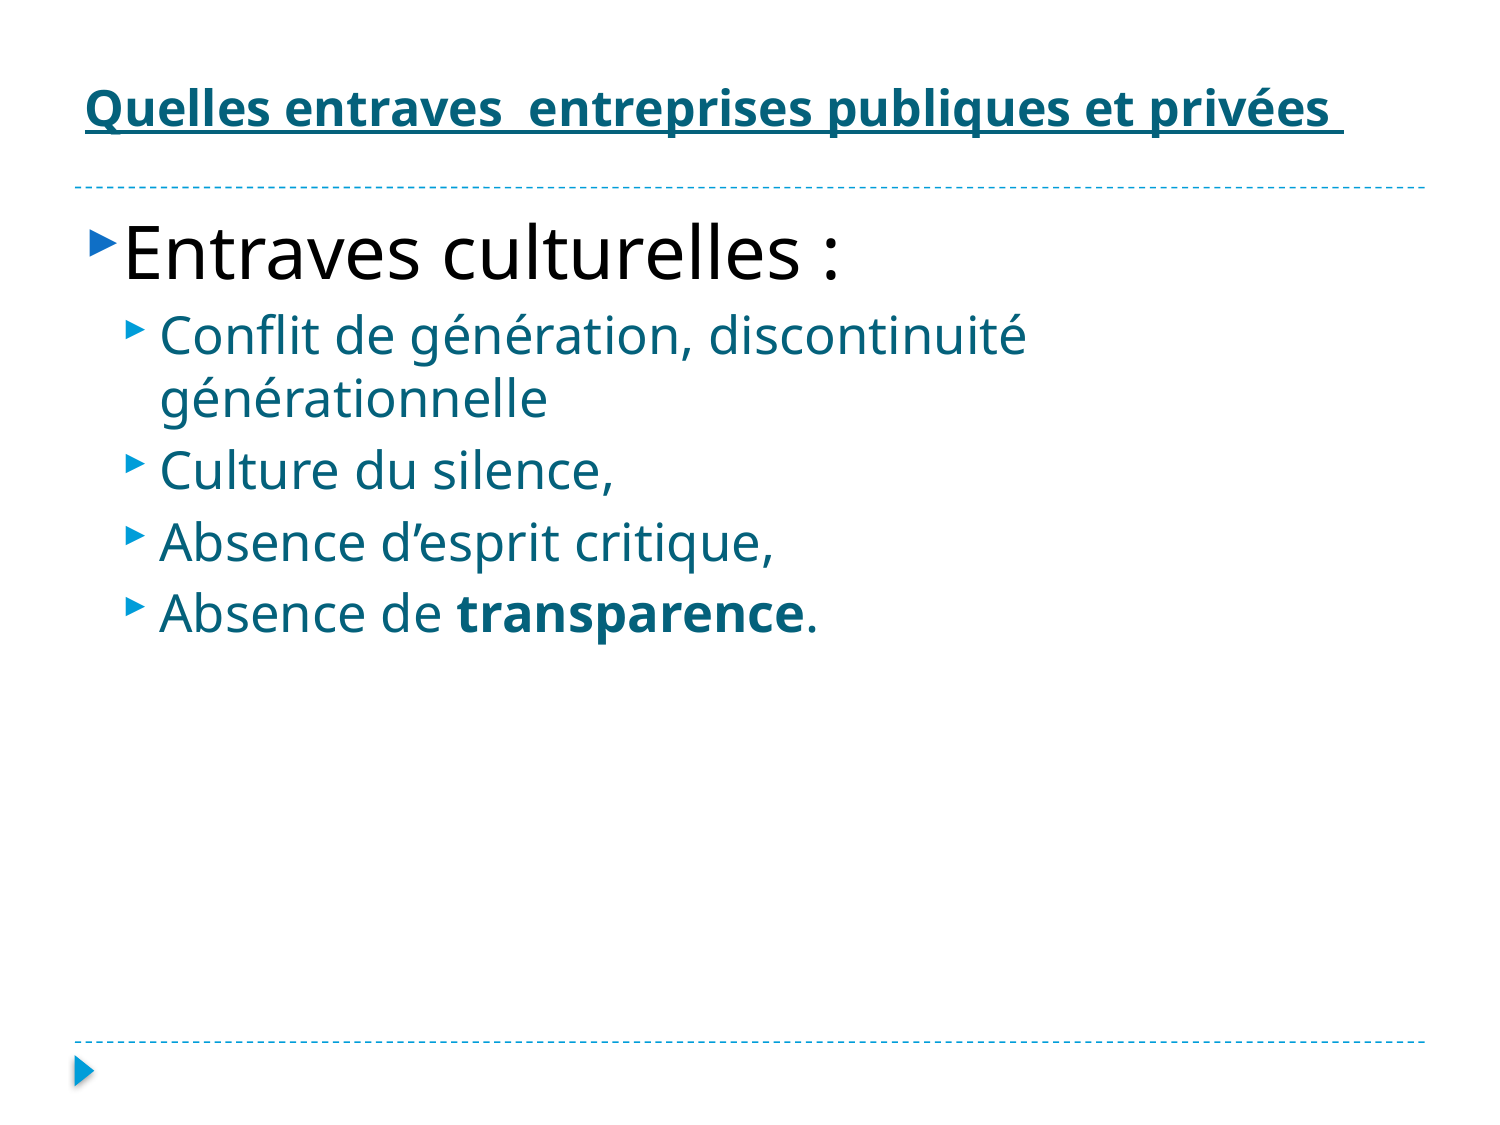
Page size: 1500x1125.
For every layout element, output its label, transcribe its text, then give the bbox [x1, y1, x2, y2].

list Entraves culturelles : Conflit de génération, discontinuité générationnelle Culture du silence, Absence d’esprit critique, Absence de transparence. [75, 200, 1425, 650]
title Quelles entraves entreprises publiques et privées [75, 24, 1425, 188]
